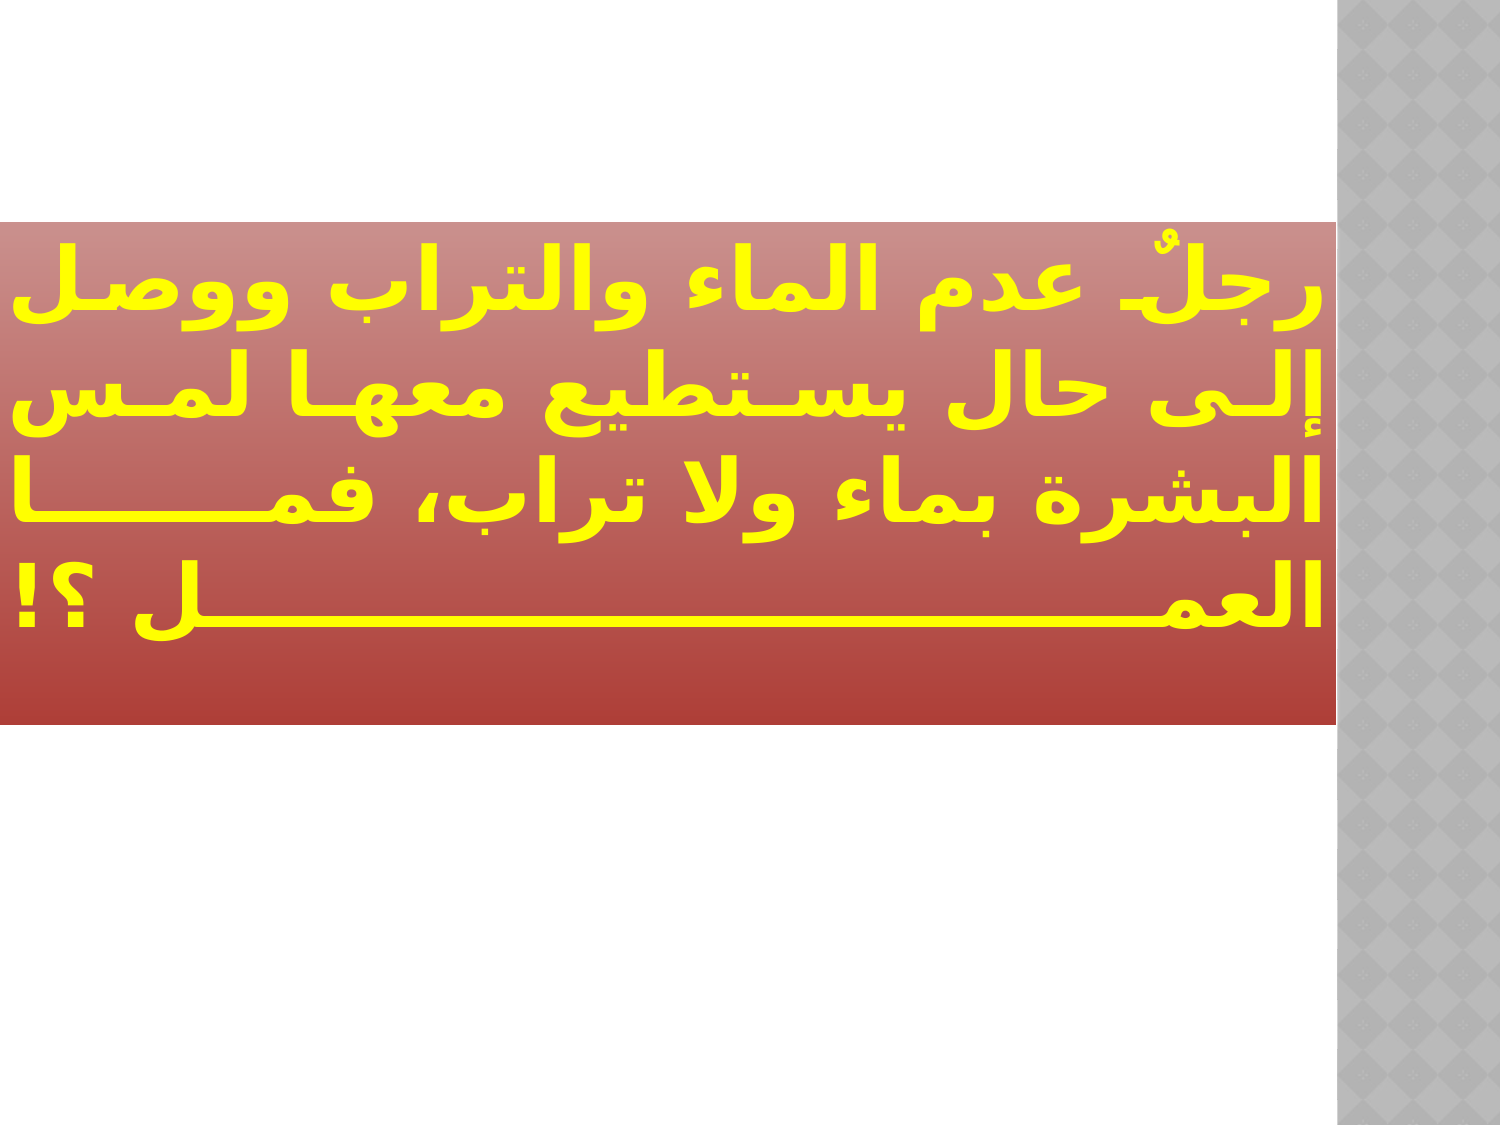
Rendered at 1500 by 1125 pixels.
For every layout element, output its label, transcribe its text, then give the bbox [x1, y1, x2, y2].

title رجلٌ عدم الماء والتراب ووصل إلى حال يستطيع معها لمس البشرة بماء ولا تراب، فما العمل ؟! [0, 222, 1336, 725]
